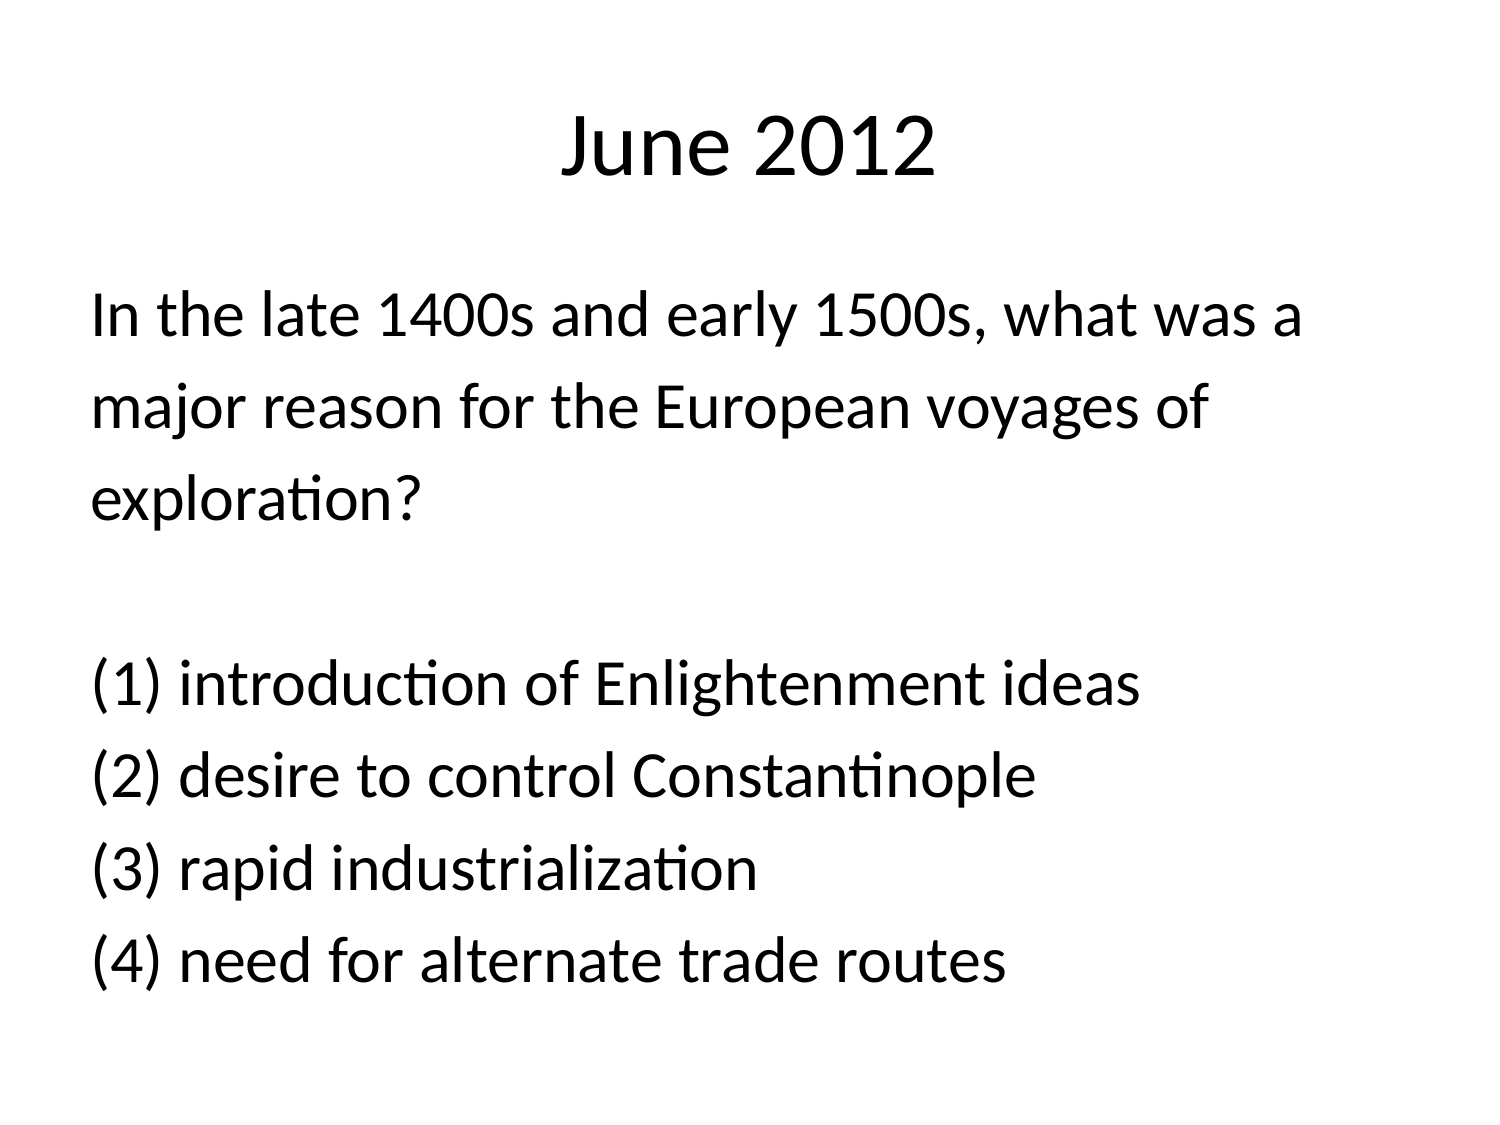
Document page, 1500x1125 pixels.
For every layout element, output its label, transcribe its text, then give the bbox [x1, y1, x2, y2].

title June 2012 [75, 45, 1425, 233]
list In the late 1400s and early 1500s, what was a major reason for the European voyages of exploration? (1) introduction of Enlightenment ideas (2) desire to control Constantinople (3) rapid industrialization (4) need for alternate trade routes [75, 262, 1425, 1005]
